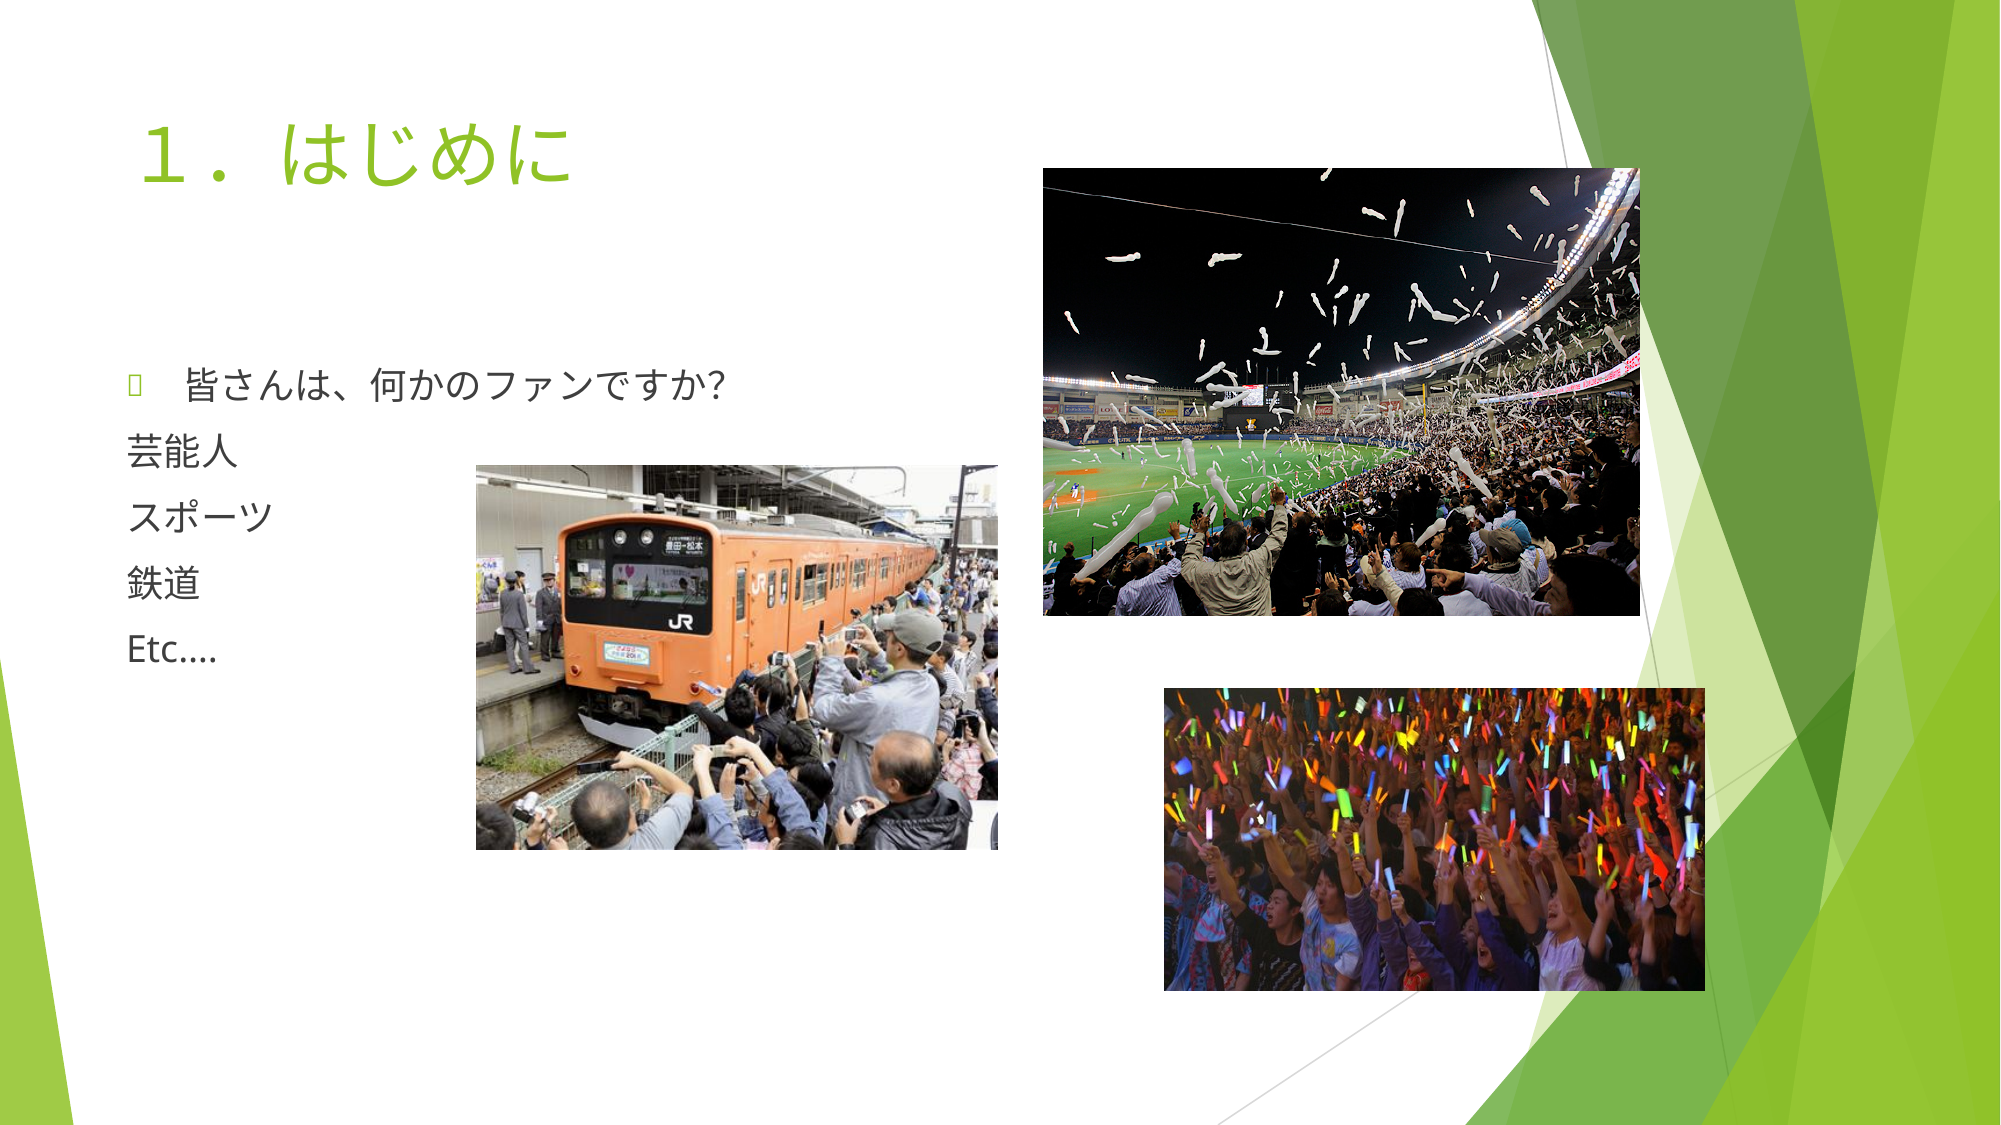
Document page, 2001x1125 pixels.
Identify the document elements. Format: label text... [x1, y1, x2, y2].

picture [476, 465, 999, 850]
list 皆さんは、何かのファンですか？ 芸能人 スポーツ 鉄道 Etc…. [111, 354, 1522, 992]
picture [1042, 167, 1640, 616]
picture [1163, 688, 1705, 992]
title １．はじめに [111, 99, 1522, 317]
